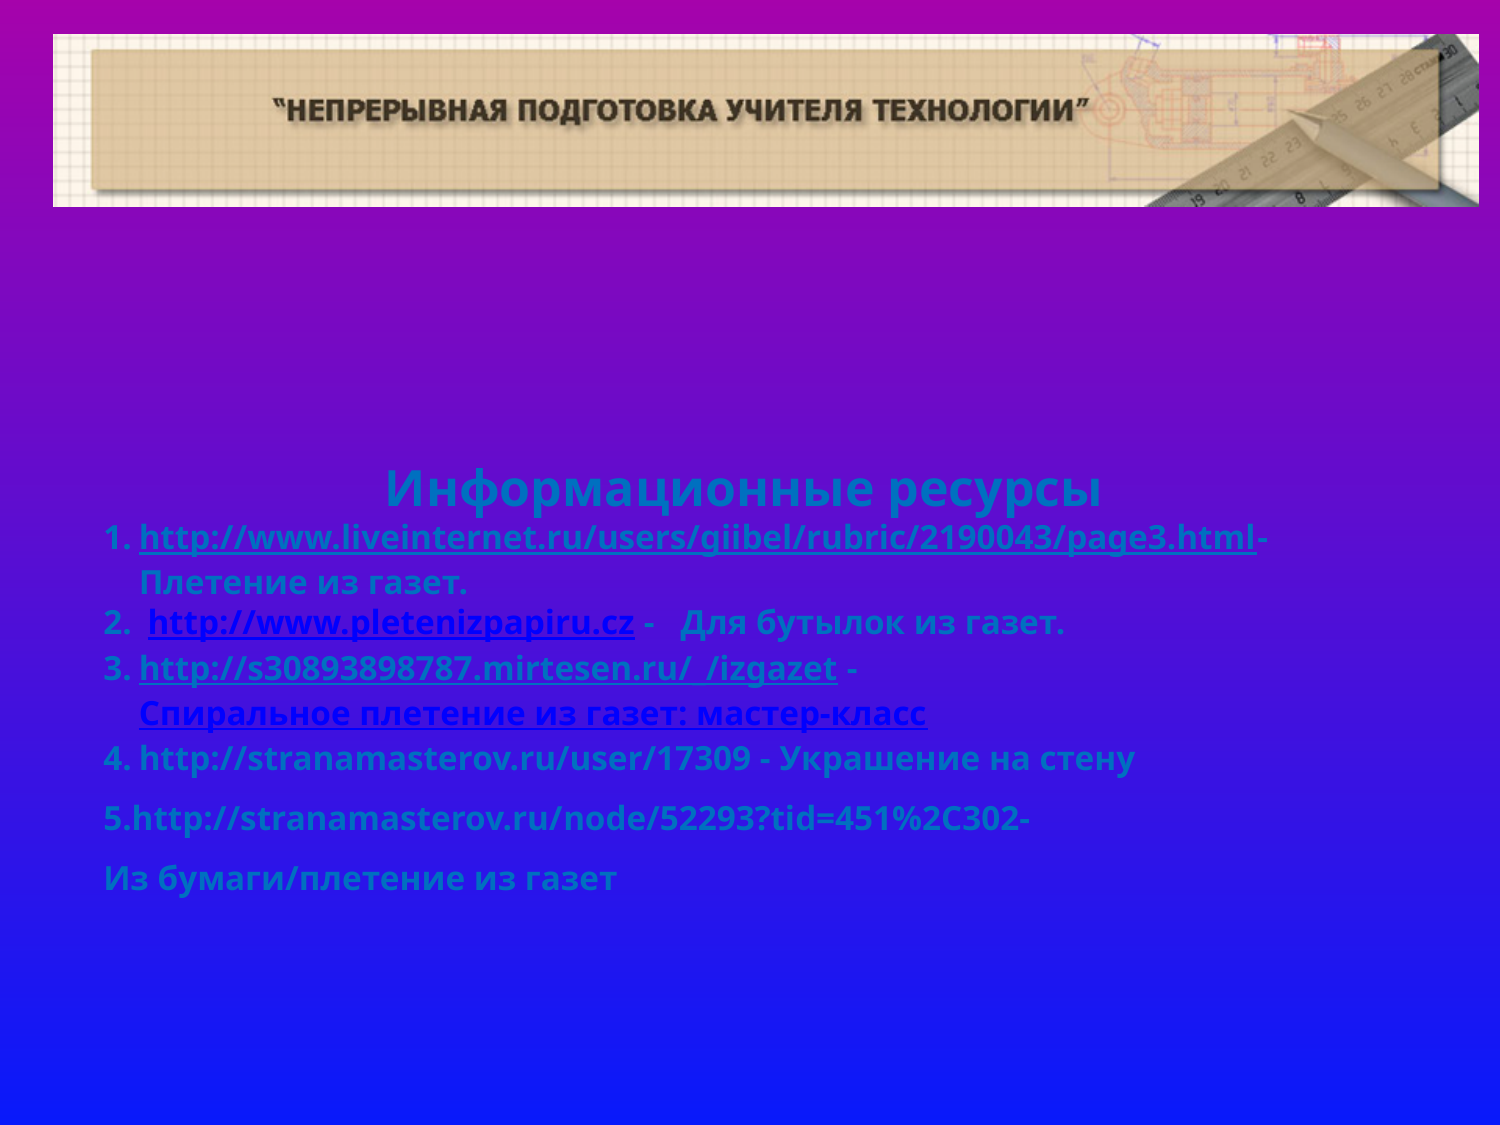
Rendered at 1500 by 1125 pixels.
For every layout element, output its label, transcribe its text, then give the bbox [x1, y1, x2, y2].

text_box Информационные ресурсы http://www.liveinternet.ru/users/giibel/rubric/2190043/page3.html- Плетение из газет. http://www.pletenizpapiru.cz - Для бутылок из газет. http://s30893898787.mirtesen.ru/_/izgazet -Спиральное плетение из газет: мастер-класс http://stranamasterov.ru/user/17309 - Украшение на стену 5.http://stranamasterov.ru/node/52293?tid=451%2C302- Из бумаги/плетение из газет [88, 448, 1400, 905]
picture [52, 34, 1479, 207]
